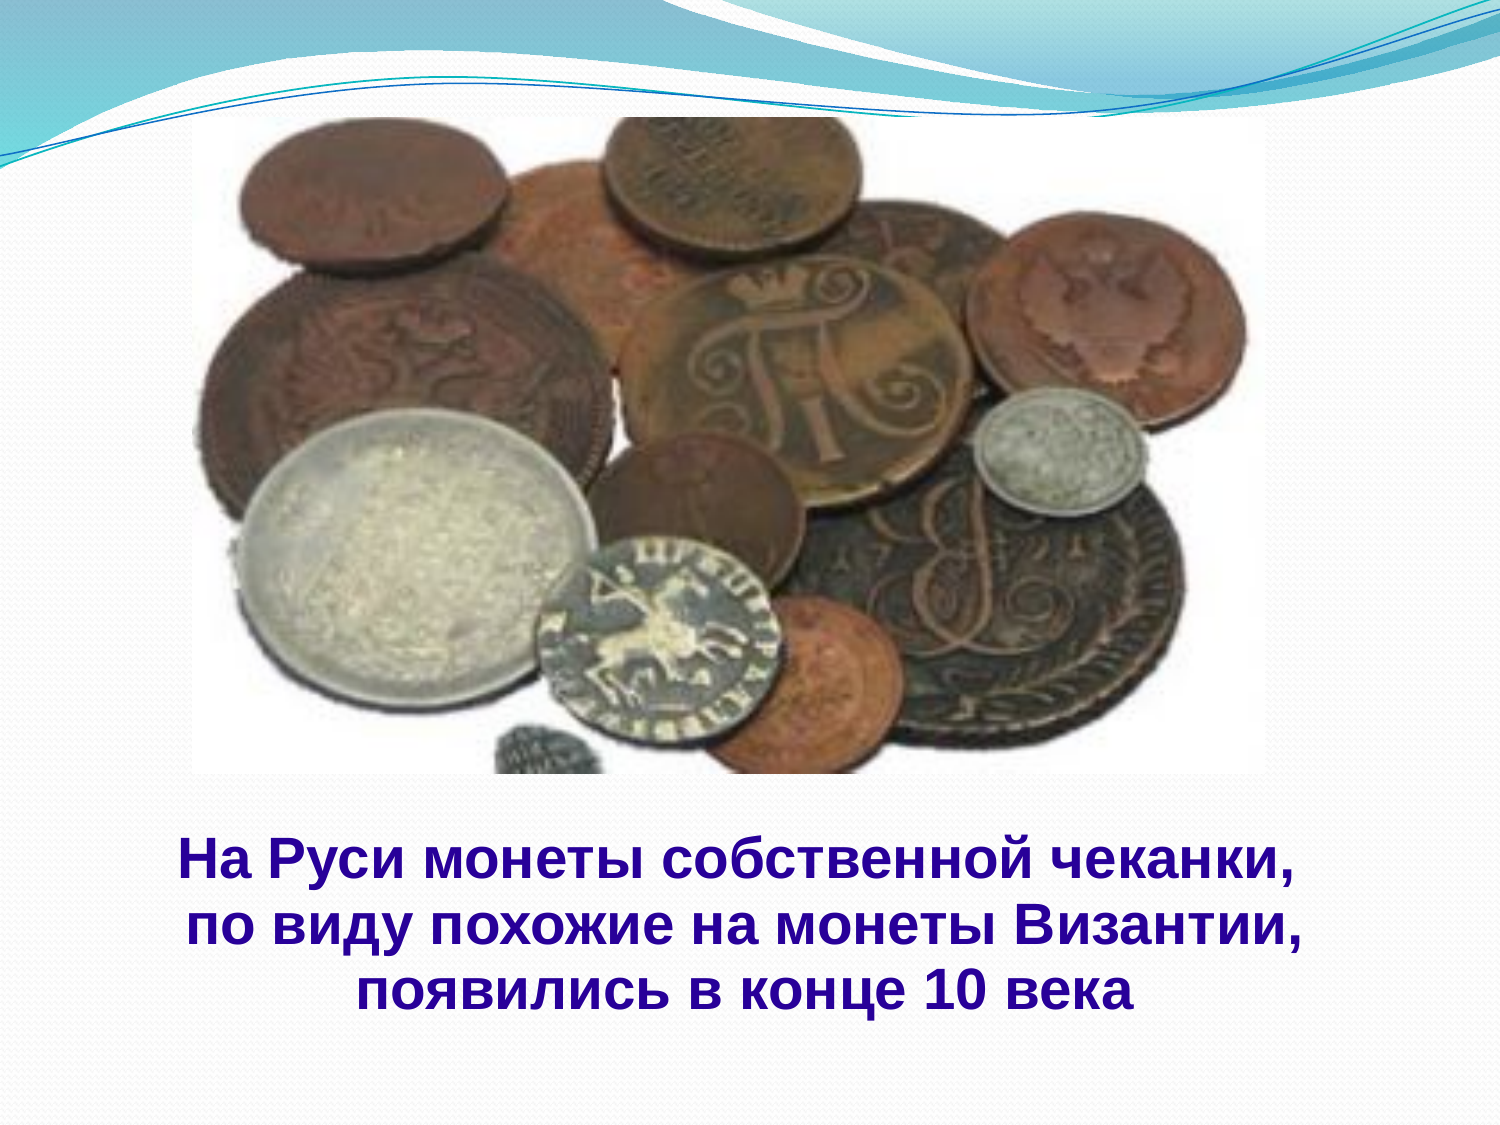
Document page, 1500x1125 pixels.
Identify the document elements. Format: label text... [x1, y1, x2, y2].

text_box На Руси монеты собственной чеканки, по виду похожие на монеты Византии, появились в конце 10 века [117, 820, 1372, 1043]
picture [192, 116, 1265, 774]
